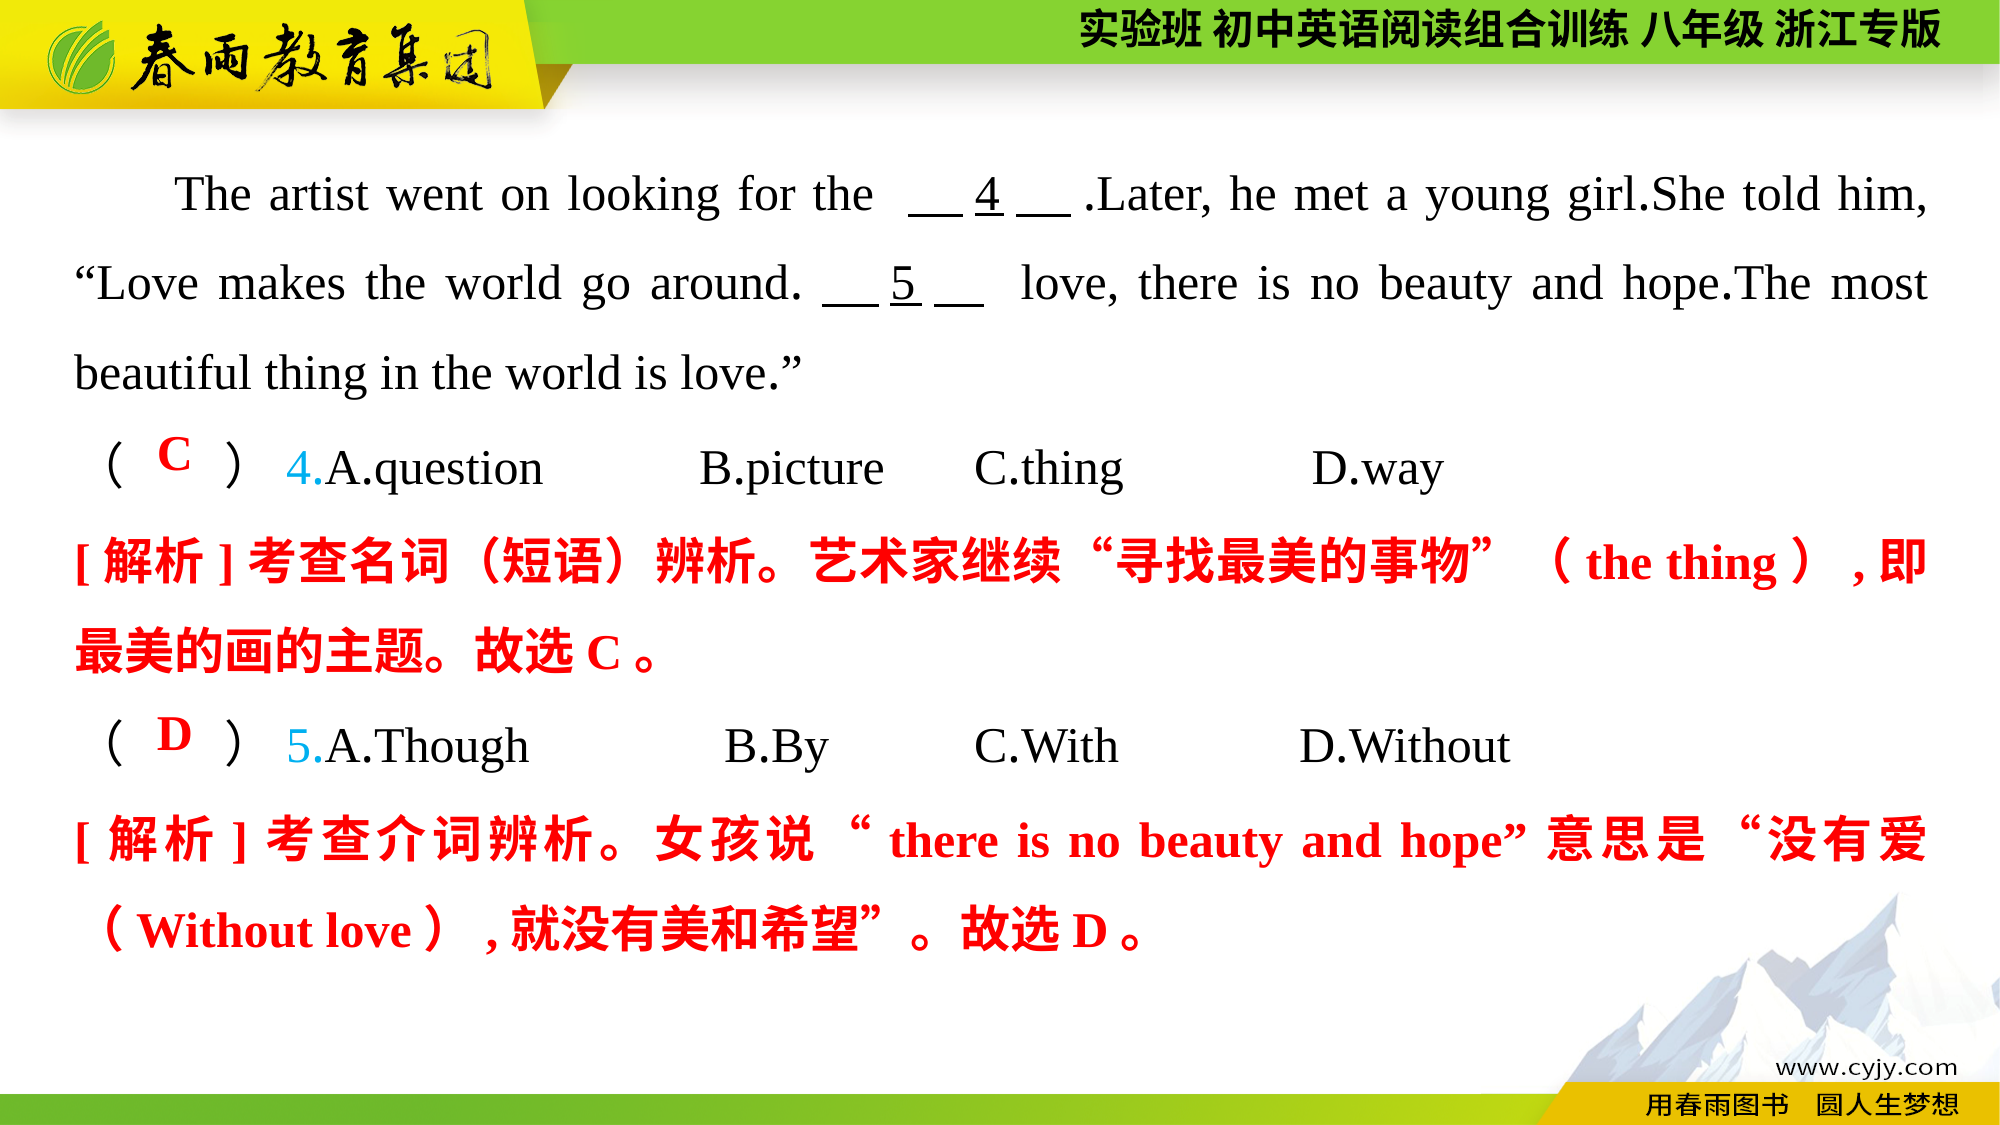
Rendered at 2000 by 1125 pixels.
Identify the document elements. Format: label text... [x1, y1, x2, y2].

text_box [解析]考查名词（短语）辨析。艺术家继续“寻找最美的事物”（the thing）,即最美的画的主题。故选C。 [59, 503, 1944, 675]
list The artist went on looking for the 4 .Later, he met a young girl.She told him, “Love makes the world go around. 5 love, there is no beauty and hope.The most beautiful thing in the world is love.” [59, 122, 1944, 399]
text_box （ ）5.A.Though B.By C.With D.Without [59, 675, 1944, 781]
text_box [解析]考查介词辨析。女孩说“there is no beauty and hope”意思是“没有爱（Without love）,就没有美和希望”。故选D。 [59, 781, 1944, 965]
text_box D [142, 693, 208, 769]
text_box C [142, 413, 208, 489]
text_box （ ）4.A.question B.picture C.thing D.way [59, 399, 1944, 503]
picture [0, 0, 2000, 1125]
